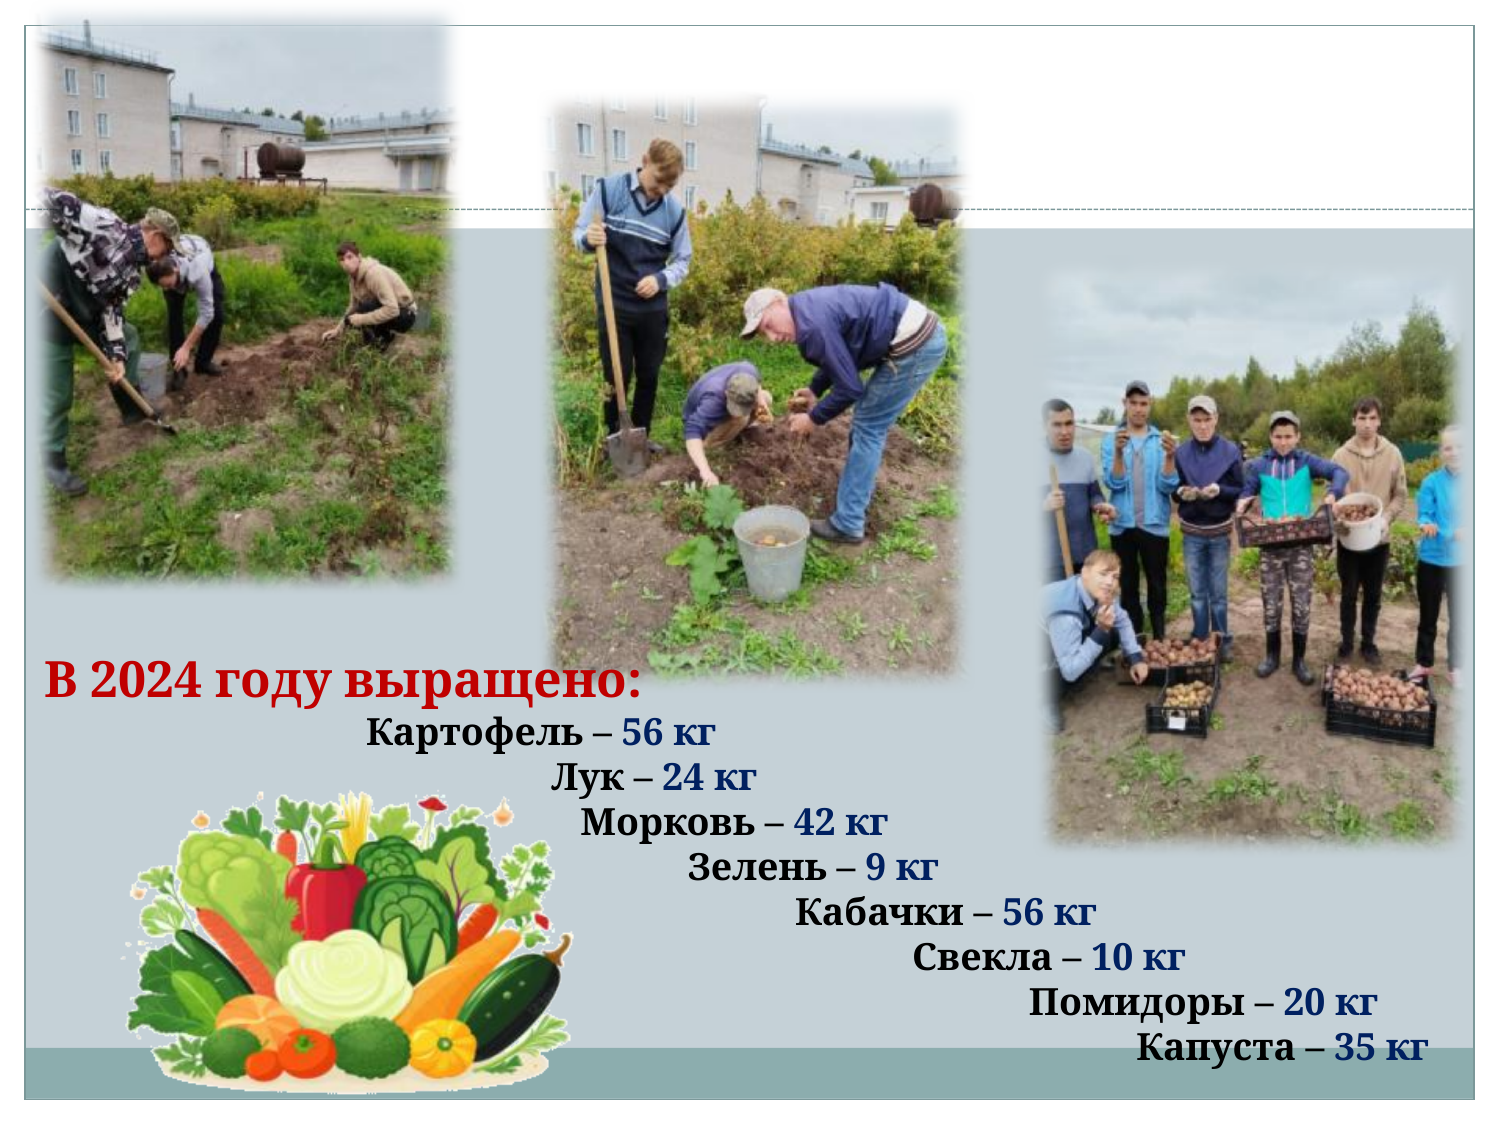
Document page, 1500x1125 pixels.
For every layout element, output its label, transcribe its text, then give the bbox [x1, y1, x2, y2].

picture [537, 89, 975, 693]
text_box В 2024 году выращено: Картофель – 56 кг Лук – 24 кг Морковь – 42 кг Зелень – 9 кг Кабачки – 56 кг Свекла – 10 кг Помидоры – 20 кг Капуста – 35 кг [29, 640, 1500, 1120]
picture [88, 715, 610, 1125]
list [29, 0, 465, 596]
picture [1033, 255, 1471, 858]
